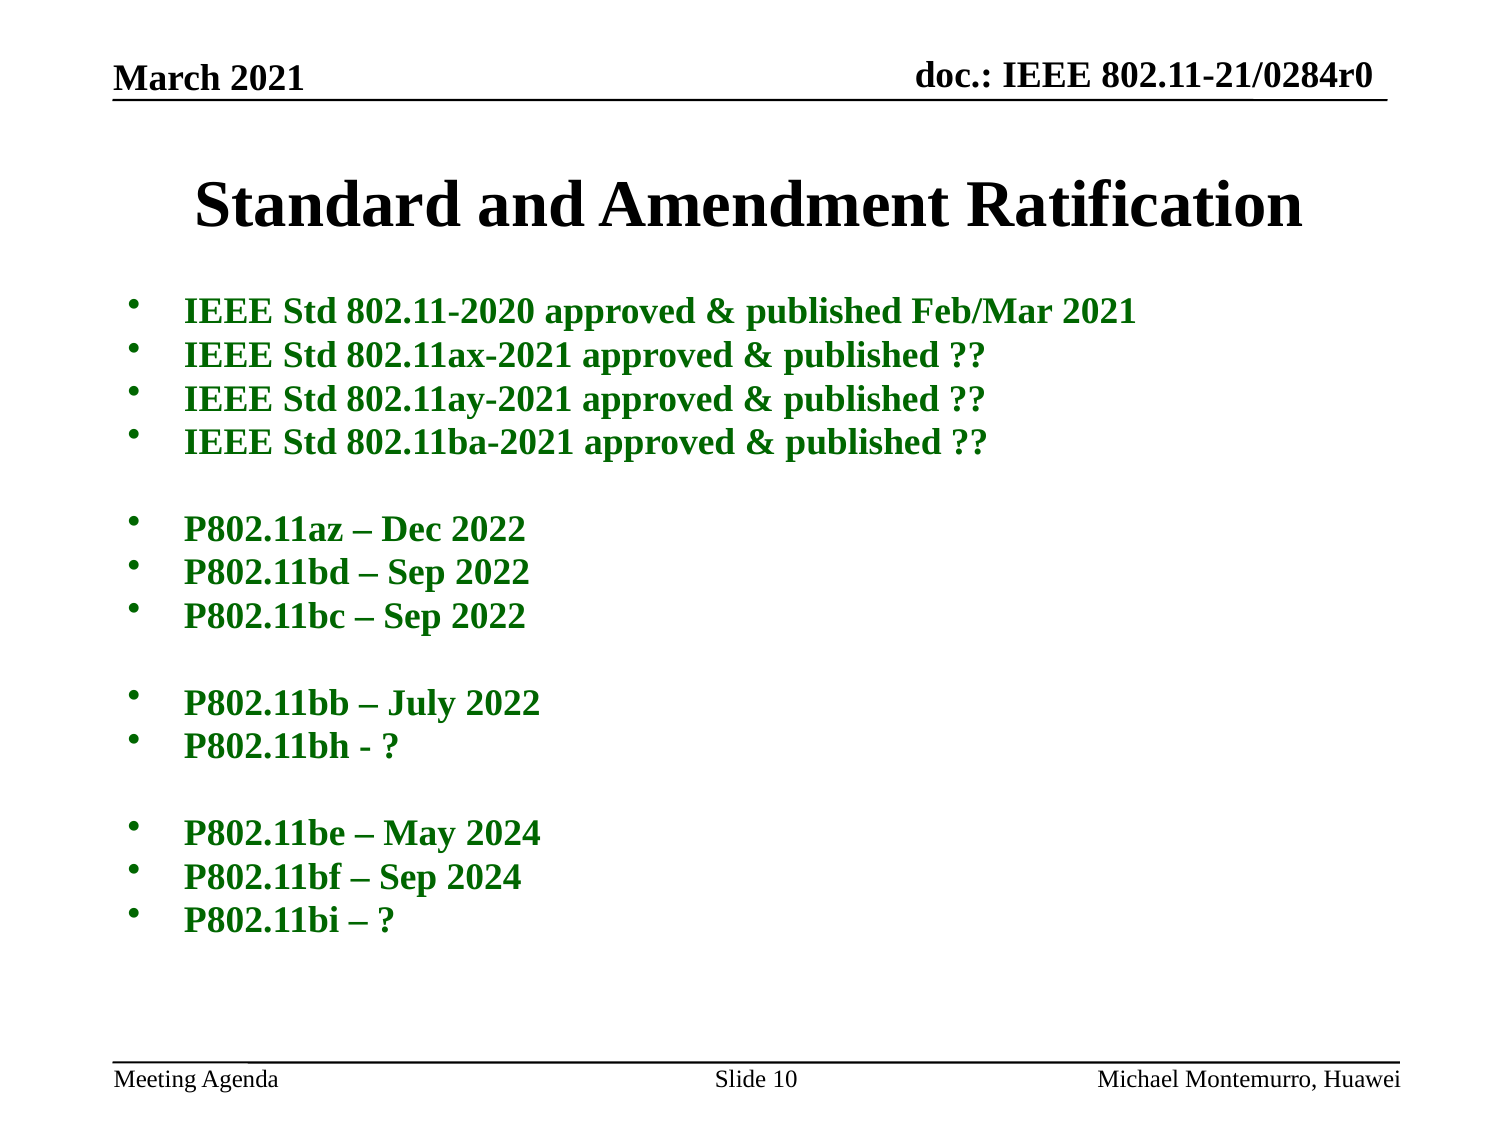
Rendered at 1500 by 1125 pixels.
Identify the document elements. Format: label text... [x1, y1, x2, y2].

slide_number Slide 10 [712, 1061, 800, 1093]
footer Michael Montemurro, Huawei [949, 1061, 1402, 1093]
title Standard and Amendment Ratification [112, 112, 1388, 287]
list IEEE Std 802.11-2020 approved & published Feb/Mar 2021 IEEE Std 802.11ax-2021 approved & published ?? IEEE Std 802.11ay-2021 approved & published ?? IEEE Std 802.11ba-2021 approved & published ?? P802.11az – Dec 2022 P802.11bd – Sep 2022 P802.11bc – Sep 2022 P802.11bb – July 2022 P802.11bh - ? P802.11be – May 2024 P802.11bf – Sep 2024 P802.11bi – ? [112, 287, 1388, 963]
